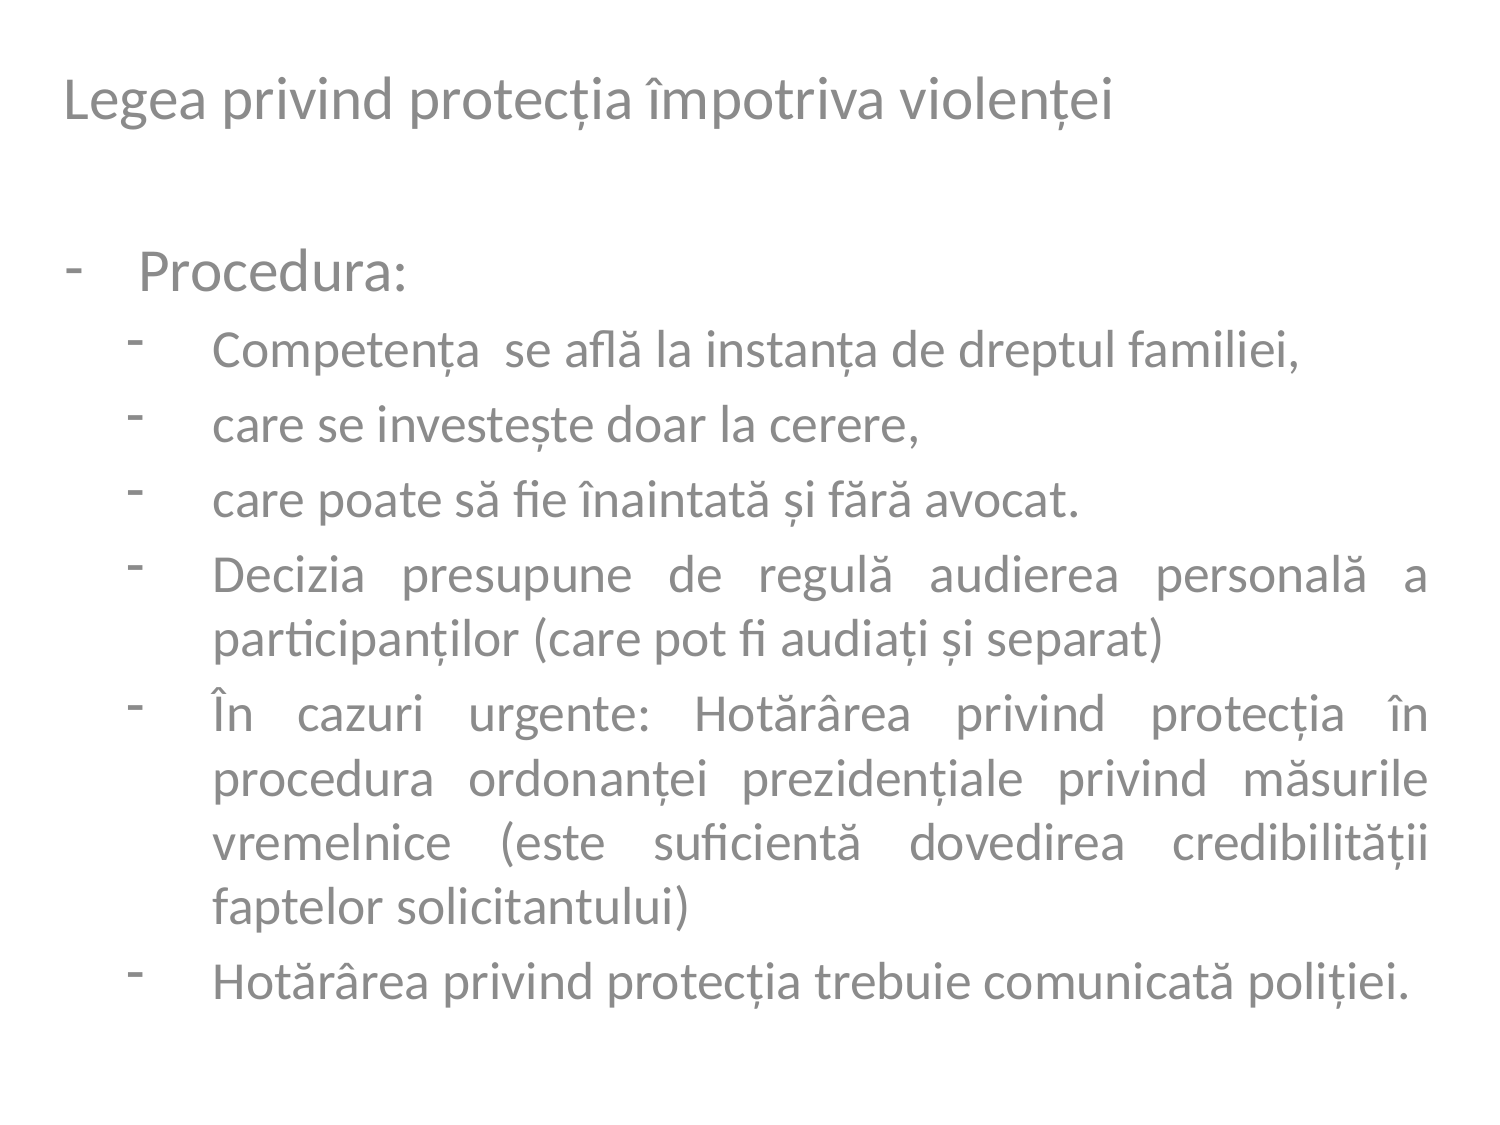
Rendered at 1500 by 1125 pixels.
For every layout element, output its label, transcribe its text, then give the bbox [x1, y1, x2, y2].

subtitle Legea privind protecția împotriva violenței Procedura: Competența se află la instanța de dreptul familiei, care se investește doar la cerere, care poate să fie înaintată și fără avocat. Decizia presupune de regulă audierea personală a participanților (care pot fi audiați și separat) În cazuri urgente: Hotărârea privind protecția în procedura ordonanței prezidențiale privind măsurile vremelnice (este suficientă dovedirea credibilității faptelor solicitantului) Hotărârea privind protecția trebuie comunicată poliției. [48, 50, 1446, 1063]
